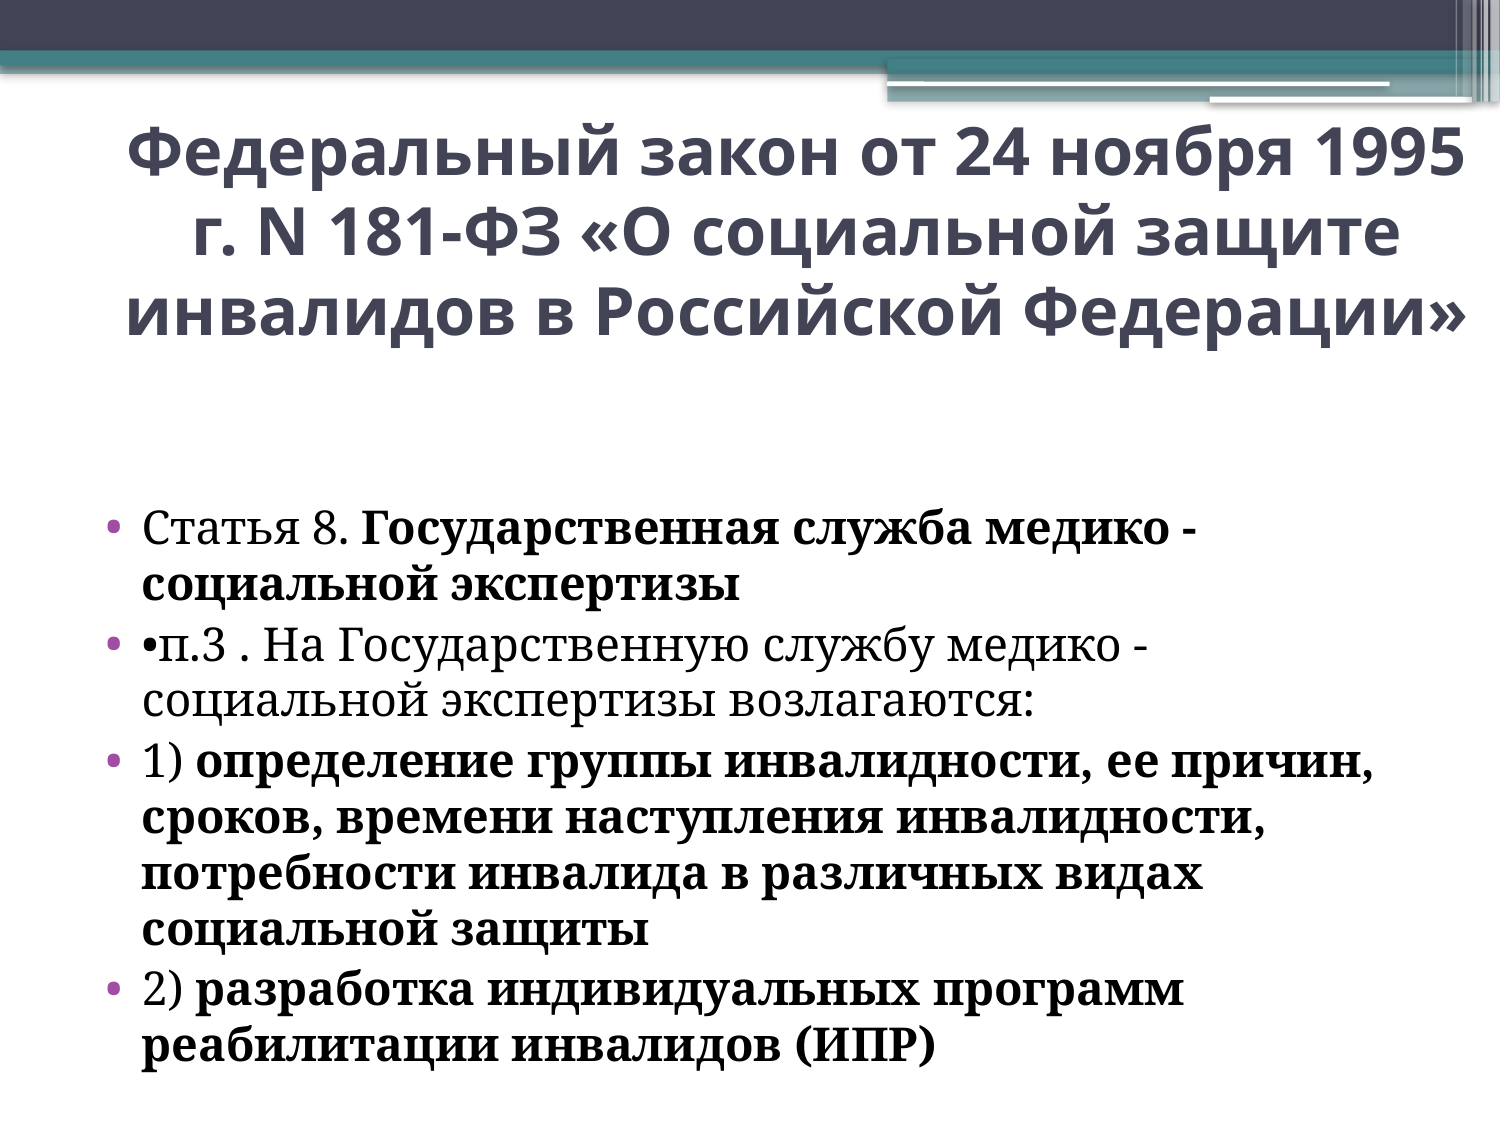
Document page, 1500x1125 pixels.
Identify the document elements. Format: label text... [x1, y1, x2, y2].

title Федеральный закон от 24 ноября 1995 г. N 181-ФЗ «О социальной защите инвалидов в Российской Федерации» [93, 117, 1500, 340]
list Статья 8. Государственная служба медико - социальной экспертизы •п.3 . На Государственную службу медико - социальной экспертизы возлагаются: 1) определение группы инвалидности, ее причин, сроков, времени наступления инвалидности, потребности инвалида в различных видах социальной защиты 2) разработка индивидуальных программ реабилитации инвалидов (ИПР) [75, 368, 1425, 1079]
